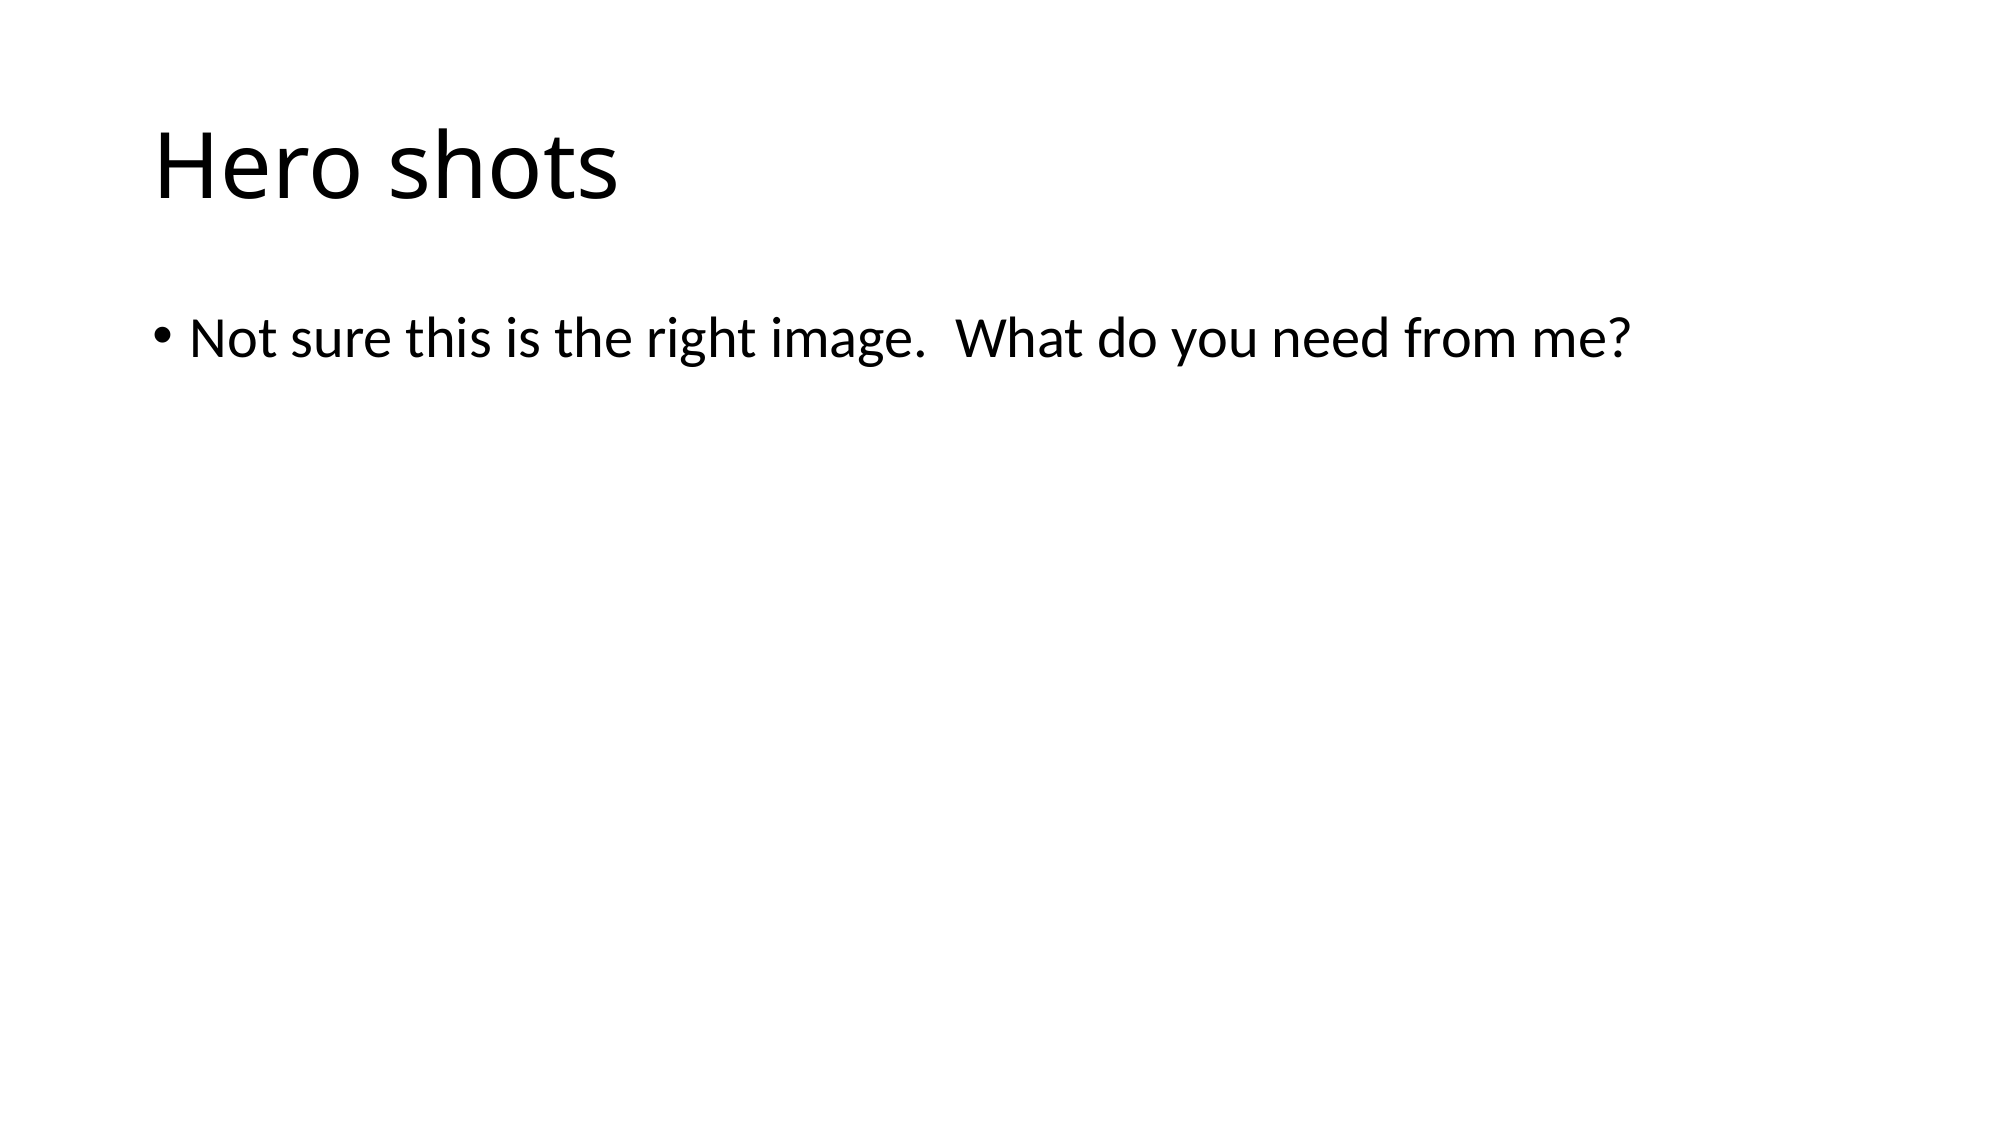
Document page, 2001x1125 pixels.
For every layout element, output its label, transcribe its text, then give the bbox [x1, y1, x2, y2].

title Hero shots [137, 59, 1863, 278]
list Not sure this is the right image. What do you need from me? [137, 299, 1863, 1014]
